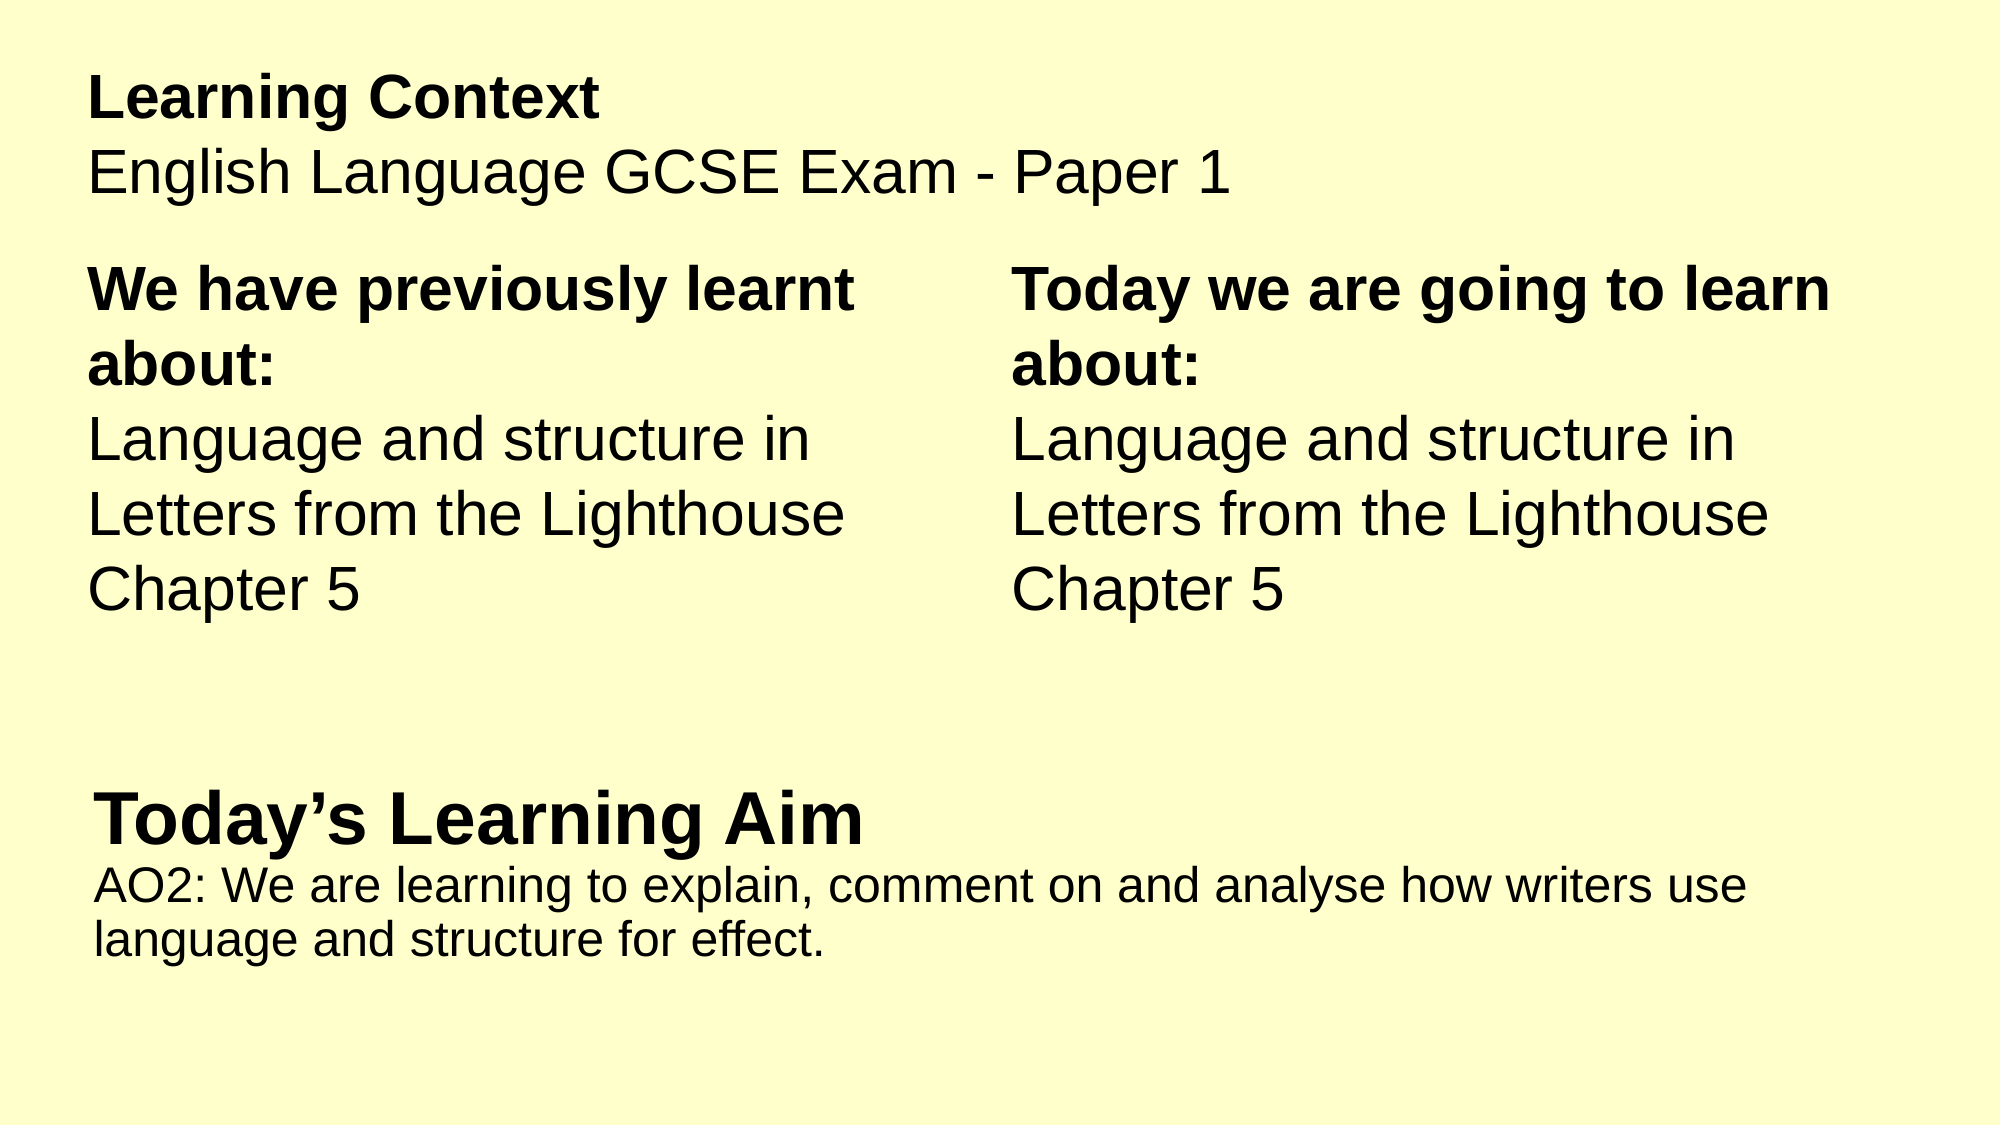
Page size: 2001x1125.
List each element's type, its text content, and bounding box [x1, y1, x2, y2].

text_box Learning Context English Language GCSE Exam - Paper 1 [71, 49, 1951, 629]
text_box Today we are going to learn about: Language and structure in Letters from the Lighthouse Chapter 5 [996, 240, 1926, 573]
text_box Today’s Learning Aim AO2: We are learning to explain, comment on and analyse how writers use language and structure for effect. [78, 671, 1957, 1076]
text_box We have previously learnt about: Language and structure in Letters from the Lighthouse Chapter 5 [71, 240, 959, 573]
